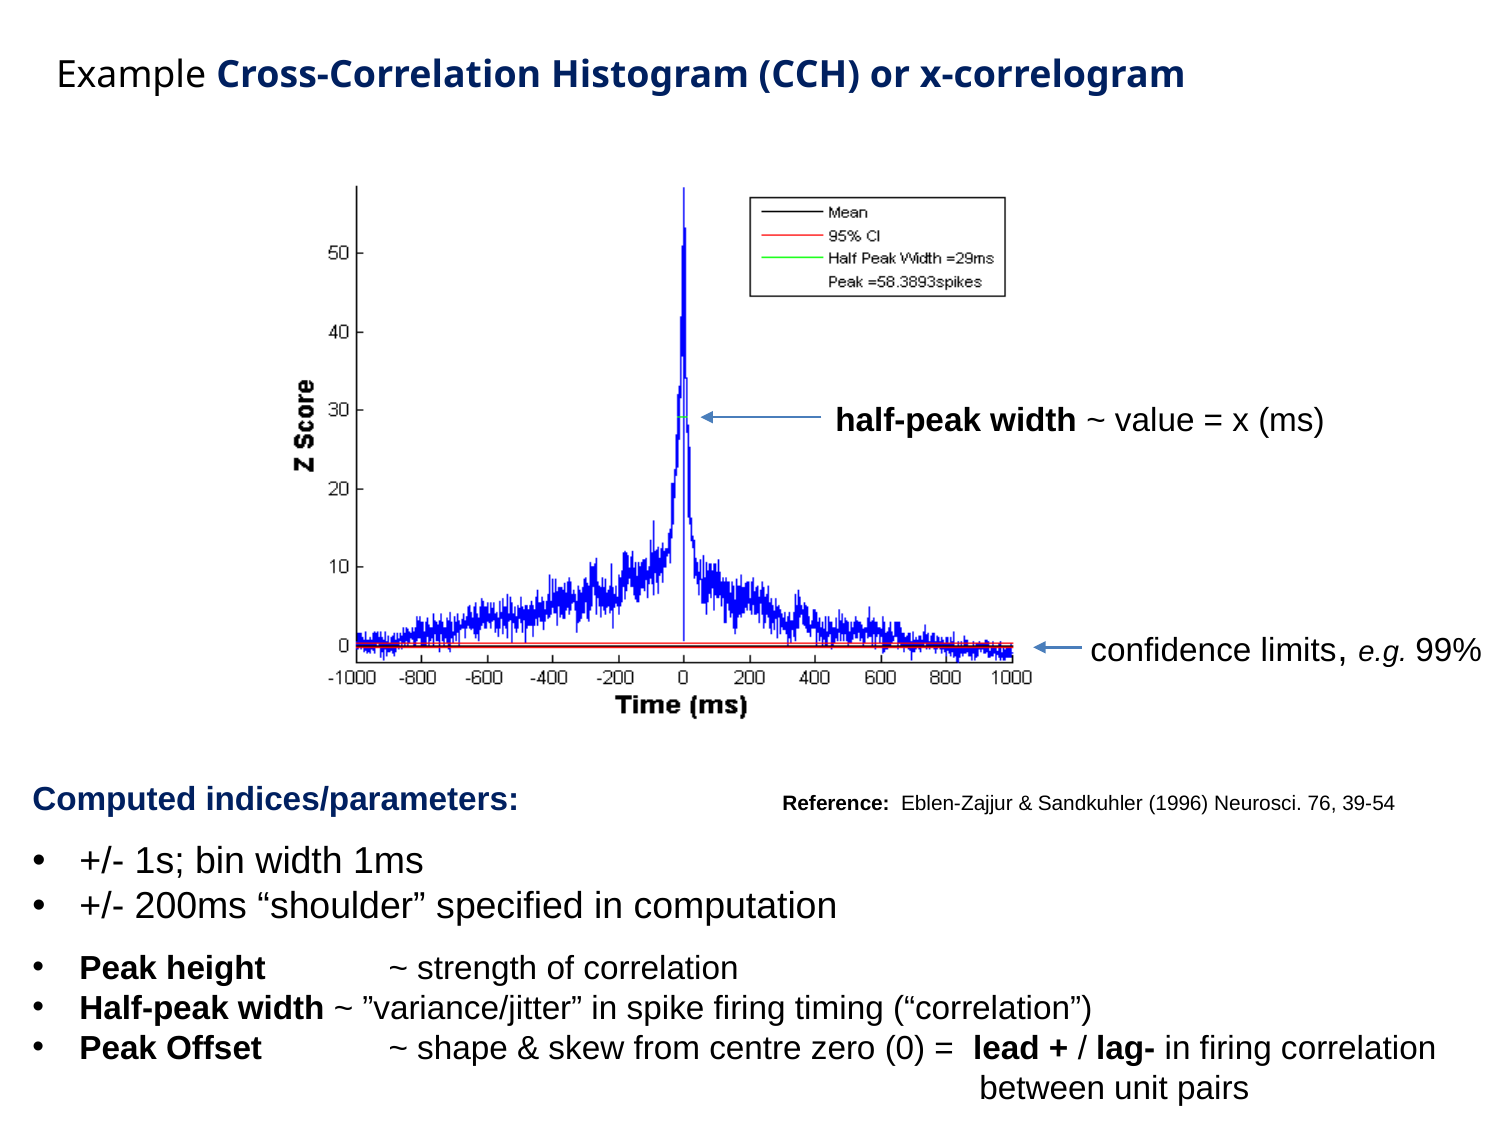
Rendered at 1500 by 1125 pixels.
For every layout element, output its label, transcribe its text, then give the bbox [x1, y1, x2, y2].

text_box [1032, 616, 1499, 678]
text_box Computed indices/parameters: Reference: Eblen-Zajjur & Sandkuhler (1996) Neurosci. 76, 39-54 +/- 1s; bin width 1ms +/- 200ms “shoulder” specified in computation Peak height ~ strength of correlation Half-peak width ~ ”variance/jitter” in spike firing timing (“correlation”) Peak Offset ~ shape & skew from centre zero (0) = lead + / lag- in firing correlation between unit pairs [17, 769, 1483, 1114]
text_box Example Cross-Correlation Histogram (CCH) or x-correlogram [41, 42, 1459, 103]
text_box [246, 143, 1363, 726]
